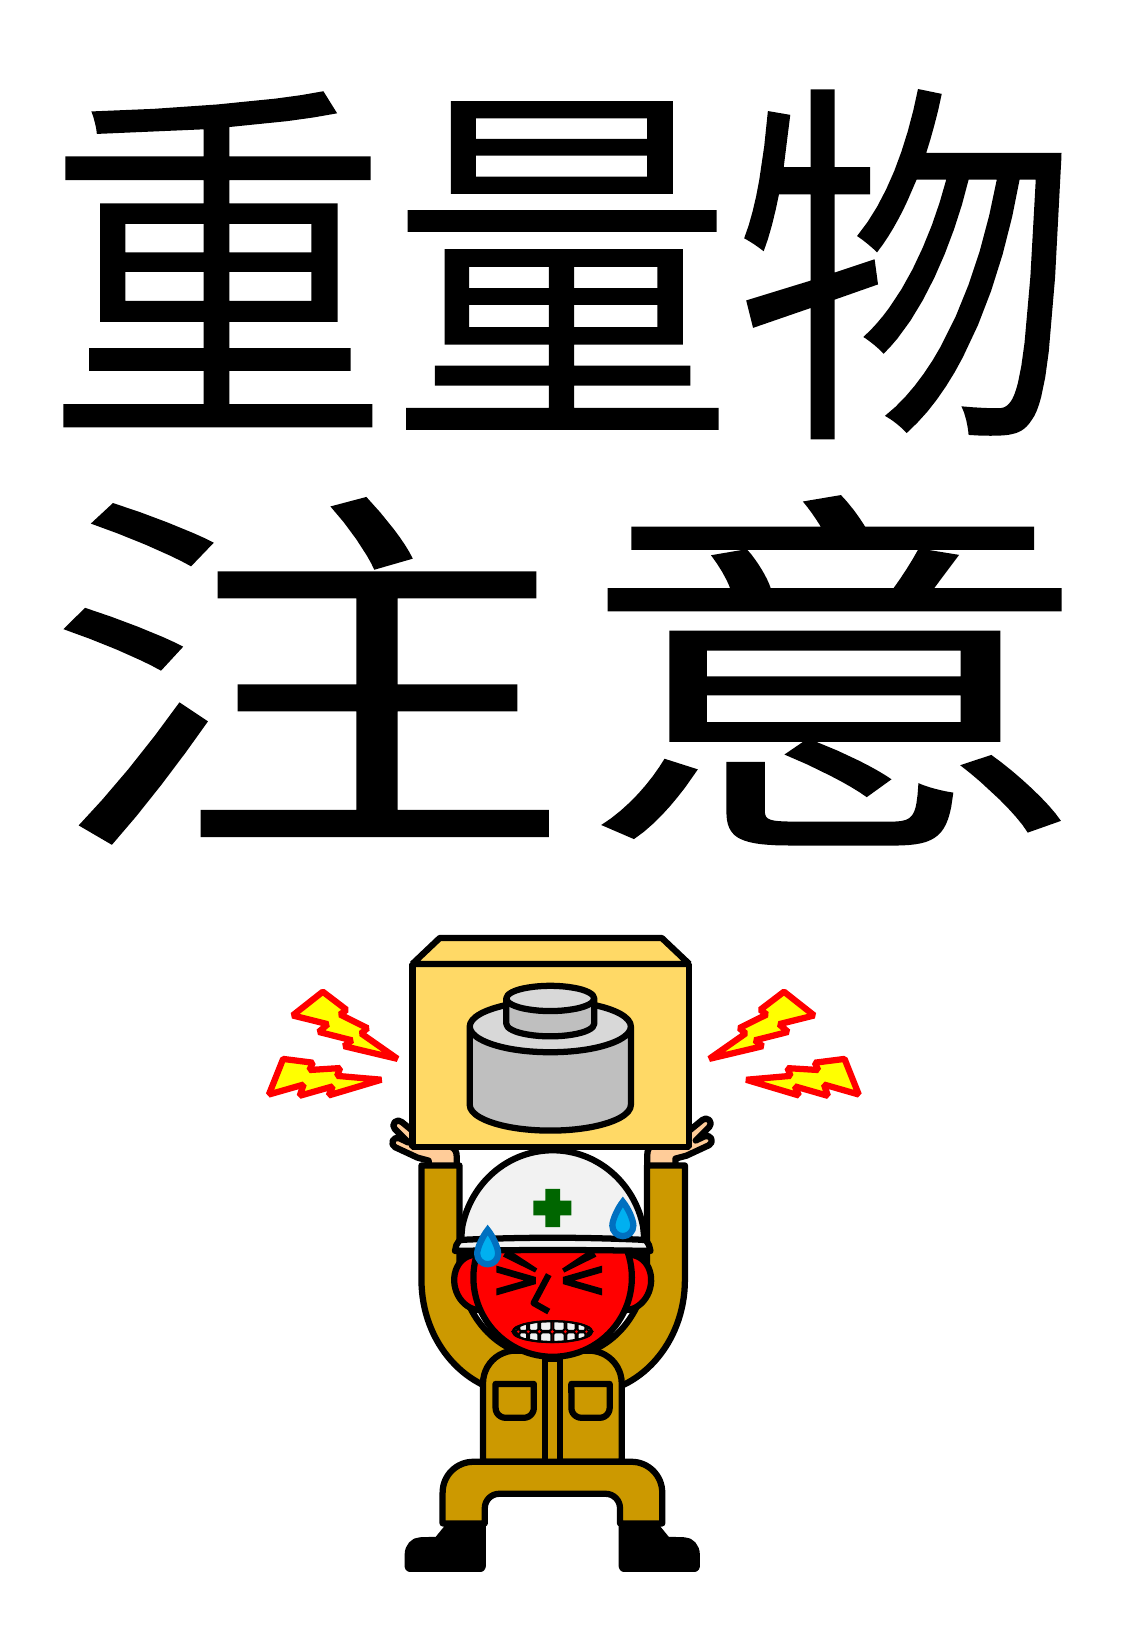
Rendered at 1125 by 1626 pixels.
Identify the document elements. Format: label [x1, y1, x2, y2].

text_box [274, 937, 851, 1570]
text_box [63, 88, 1062, 846]
